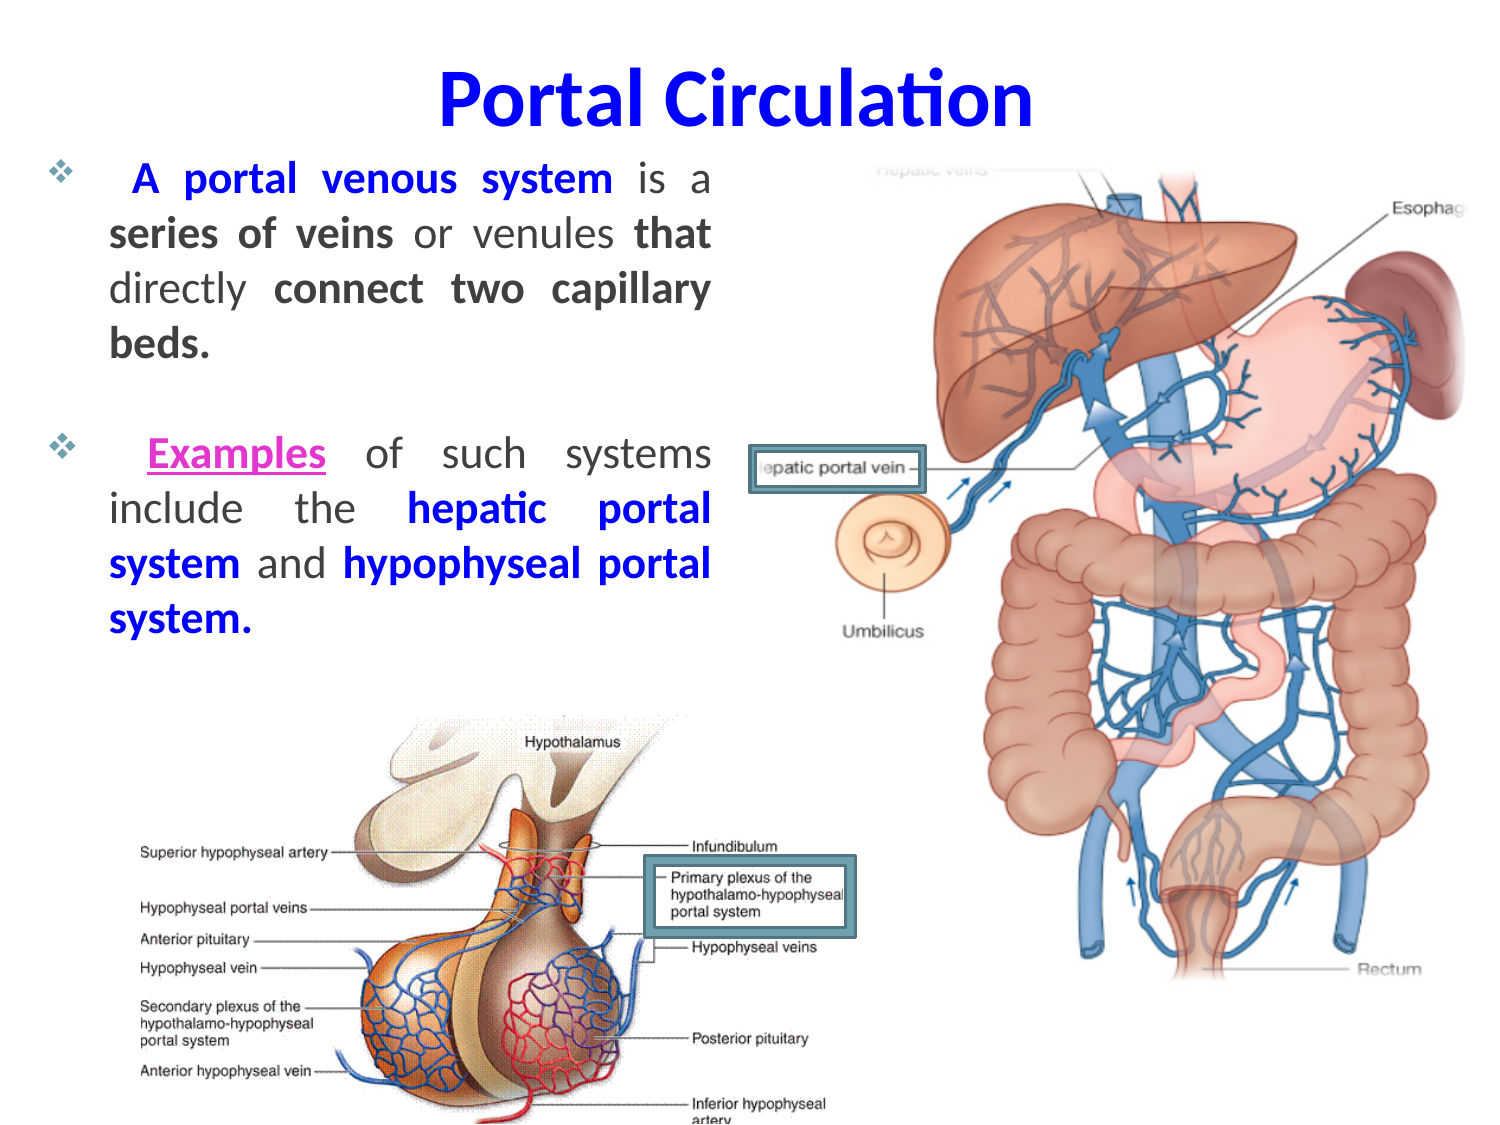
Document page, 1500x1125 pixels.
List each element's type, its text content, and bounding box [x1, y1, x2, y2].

picture [140, 714, 844, 1125]
title Portal Circulation [74, 0, 1401, 195]
picture [750, 163, 1472, 988]
list A portal venous system is a series of veins or venules that directly connect two capillary beds. Examples of such systems include the hepatic portal system and hypophyseal portal system. [24, 140, 728, 794]
